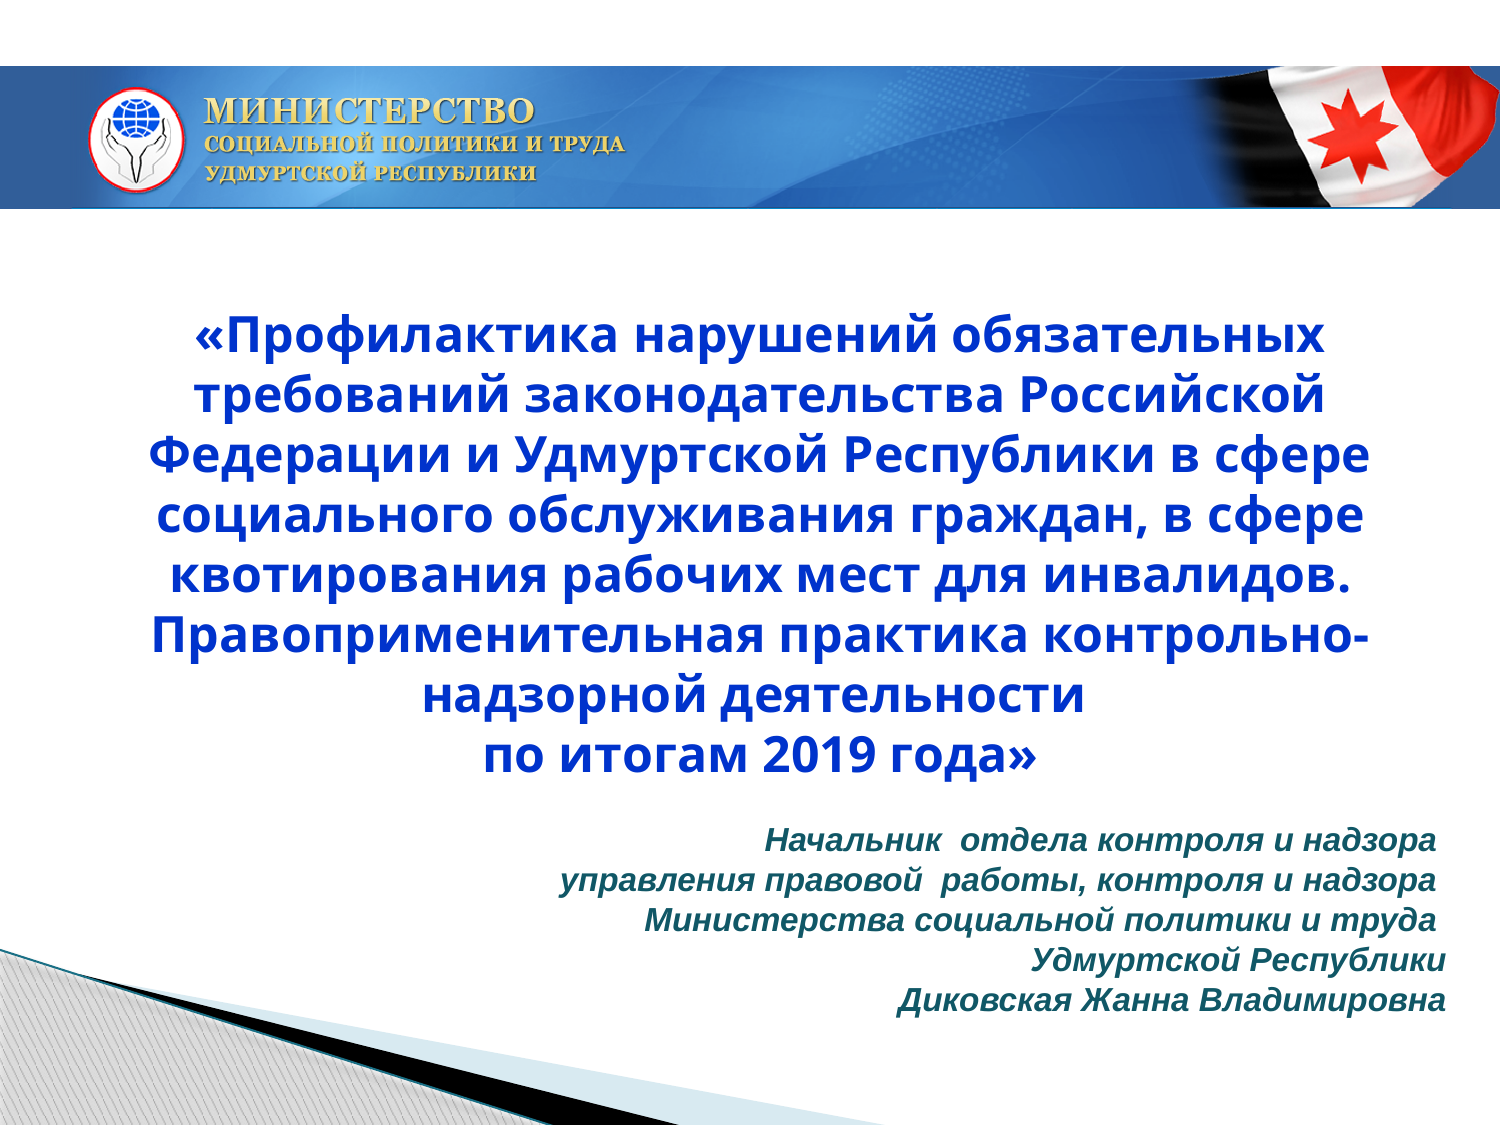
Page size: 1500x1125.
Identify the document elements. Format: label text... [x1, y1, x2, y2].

text_box «Профилактика нарушений обязательных требований законодательства Российской Федерации и Удмуртской Республики в сфере социального обслуживания граждан, в сфере квотирования рабочих мест для инвалидов. Правоприменительная практика контрольно-надзорной деятельности по итогам 2019 года» [94, 294, 1427, 850]
text_box Начальник отдела контроля и надзора управления правовой работы, контроля и надзора Министерства социальной политики и труда Удмуртской Республики Диковская Жанна Владимировна [418, 811, 1462, 1026]
picture [0, 66, 1500, 209]
